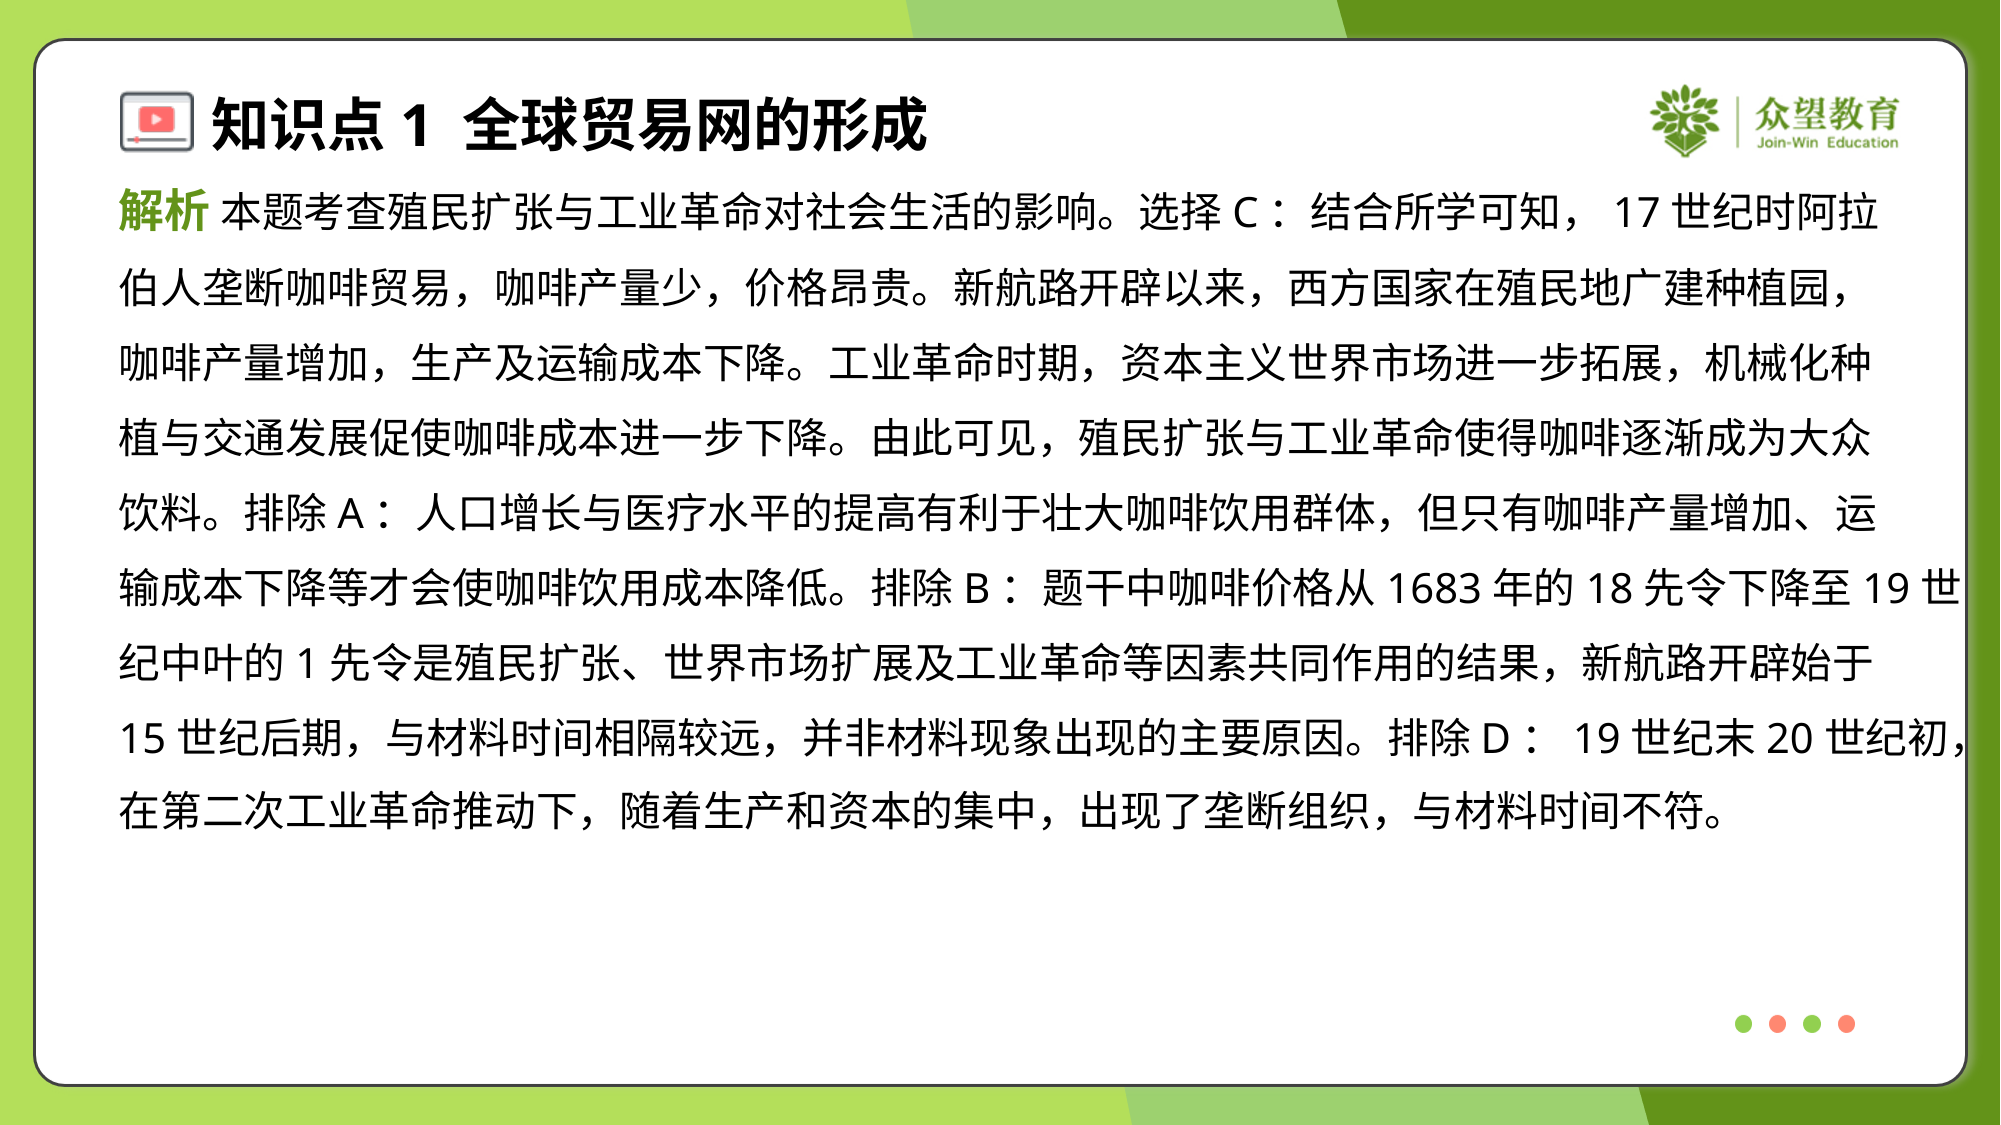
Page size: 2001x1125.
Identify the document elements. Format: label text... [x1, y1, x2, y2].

picture [0, 0, 2000, 1125]
text_box 解析 本题考查殖民扩张与工业革命对社会生活的影响。选择C：结合所学可知，17世纪时阿拉 伯人垄断咖啡贸易，咖啡产量少，价格昂贵。新航路开辟以来，西方国家在殖民地广建种植园， 咖啡产量增加，生产及运输成本下降。工业革命时期，资本主义世界市场进一步拓展，机械化种 植与交通发展促使咖啡成本进一步下降。由此可见，殖民扩张与工业革命使得咖啡逐渐成为大众 饮料。排除A：人口增长与医疗水平的提高有利于壮大咖啡饮用群体，但只有咖啡产量增加、运 输成本下降等才会使咖啡饮用成本降低。排除B：题干中咖啡价格从1683年的18先令下降至19世 纪中叶的1先令是殖民扩张、世界市场扩展及工业革命等因素共同作用的结果，新航路开辟始于 15世纪后期，与材料时间相隔较远，并非材料现象出现的主要原因。排除D：19世纪末20世纪初， 在第二次工业革命推动下，随着生产和资本的集中，出现了垄断组织，与材料时间不符。 [118, 159, 1883, 827]
